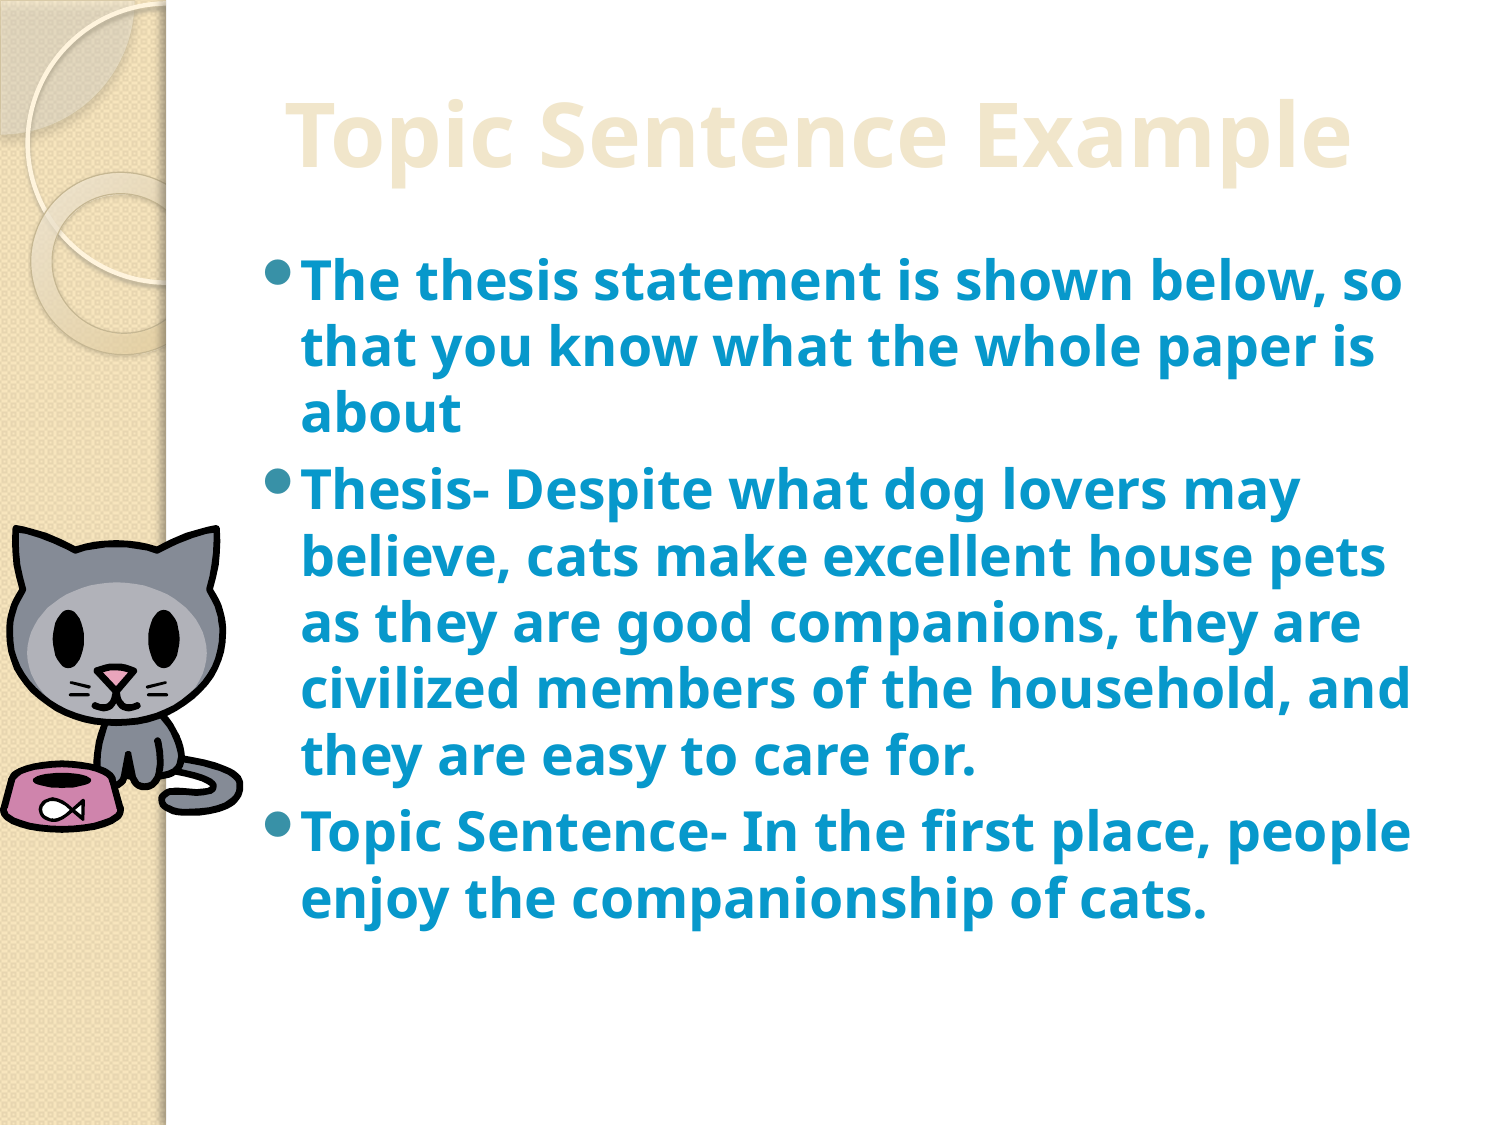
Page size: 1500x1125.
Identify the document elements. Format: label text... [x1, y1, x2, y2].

title Topic Sentence Example [270, 37, 1500, 225]
list The thesis statement is shown below, so that you know what the whole paper is about Thesis- Despite what dog lovers may believe, cats make excellent house pets as they are good companions, they are civilized members of the household, and they are easy to care for. Topic Sentence- In the first place, people enjoy the companionship of cats. [235, 237, 1466, 1025]
picture [0, 524, 244, 833]
